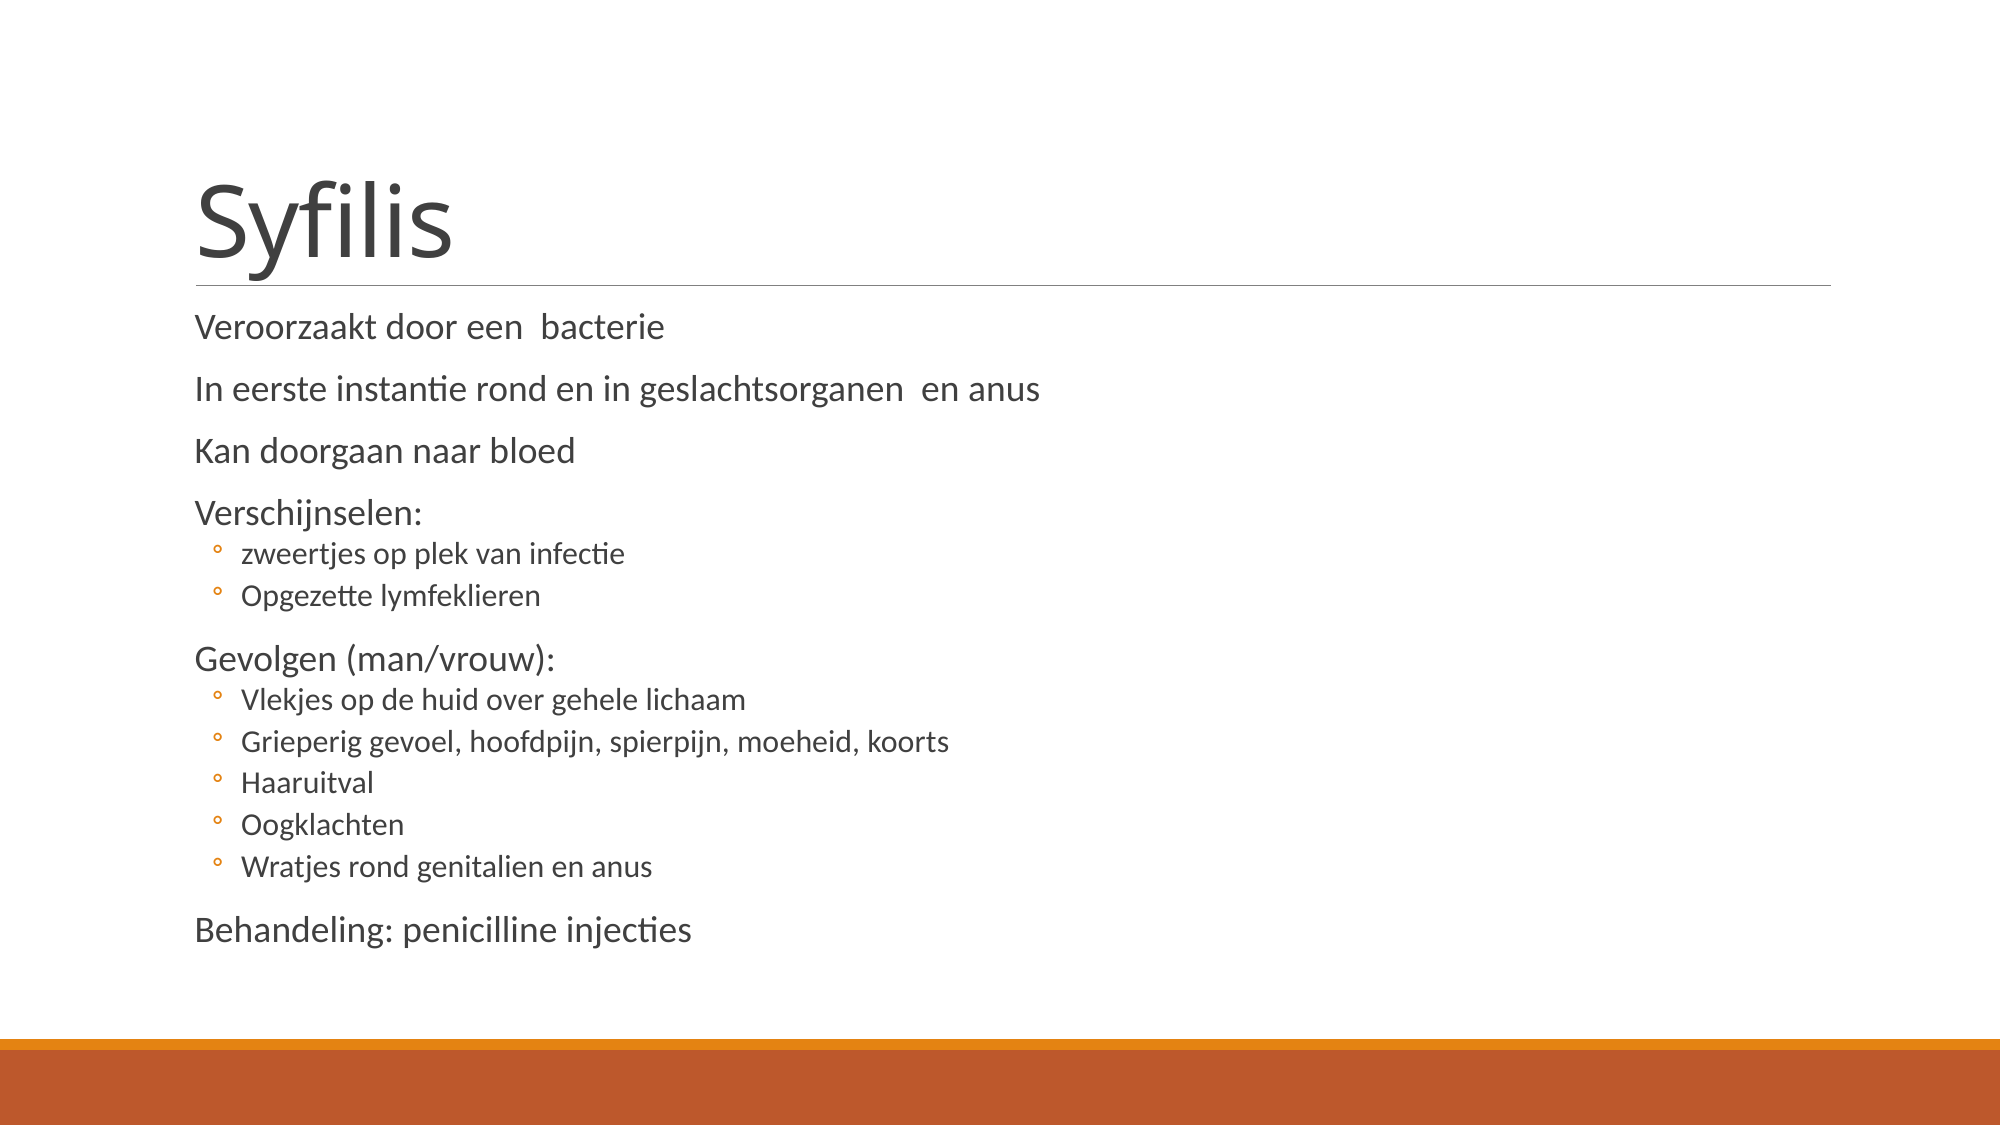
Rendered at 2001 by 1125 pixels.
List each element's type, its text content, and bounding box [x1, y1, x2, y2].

list Veroorzaakt door een bacterie In eerste instantie rond en in geslachtsorganen en anus Kan doorgaan naar bloed Verschijnselen: zweertjes op plek van infectie Opgezette lymfeklieren Gevolgen (man/vrouw): Vlekjes op de huid over gehele lichaam Grieperig gevoel, hoofdpijn, spierpijn, moeheid, koorts Haaruitval Oogklachten Wratjes rond genitalien en anus Behandeling: penicilline injecties [180, 302, 1830, 963]
title Syfilis [180, 47, 1830, 285]
